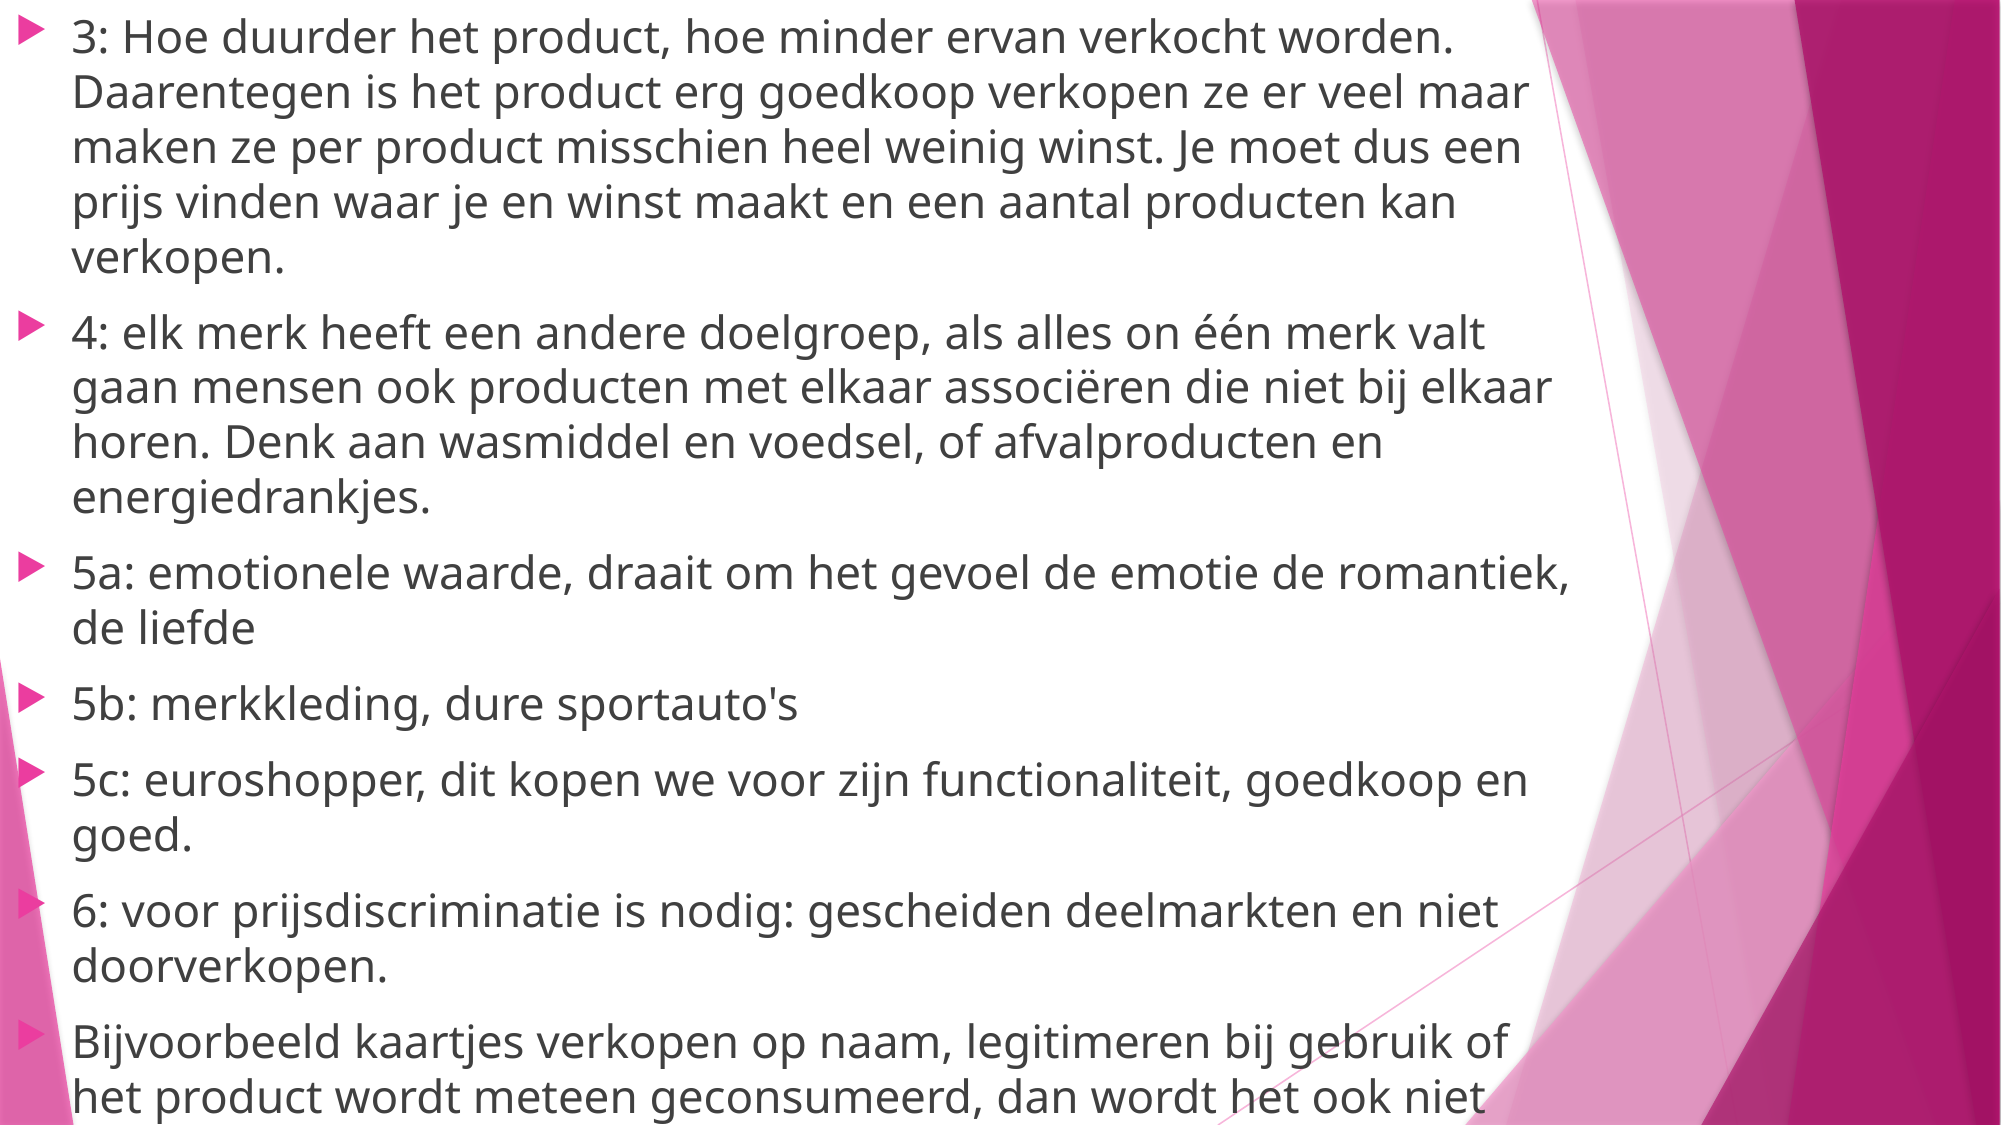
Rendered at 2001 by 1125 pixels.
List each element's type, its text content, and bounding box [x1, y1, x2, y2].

list 3: Hoe duurder het product, hoe minder ervan verkocht worden. Daarentegen is het product erg goedkoop verkopen ze er veel maar maken ze per product misschien heel weinig winst. Je moet dus een prijs vinden waar je en winst maakt en een aantal producten kan verkopen. 4: elk merk heeft een andere doelgroep, als alles on één merk valt gaan mensen ook producten met elkaar associëren die niet bij elkaar horen. Denk aan wasmiddel en voedsel, of afvalproducten en energiedrankjes. 5a: emotionele waarde, draait om het gevoel de emotie de romantiek, de liefde 5b: merkkleding, dure sportauto's 5c: euroshopper, dit kopen we voor zijn functionaliteit, goedkoop en goed. 6: voor prijsdiscriminatie is nodig: gescheiden deelmarkten en niet doorverkopen. Bijvoorbeeld kaartjes verkopen op naam, legitimeren bij gebruik of het product wordt meteen geconsumeerd, dan wordt het ook niet doorverkocht. [0, 0, 1589, 992]
